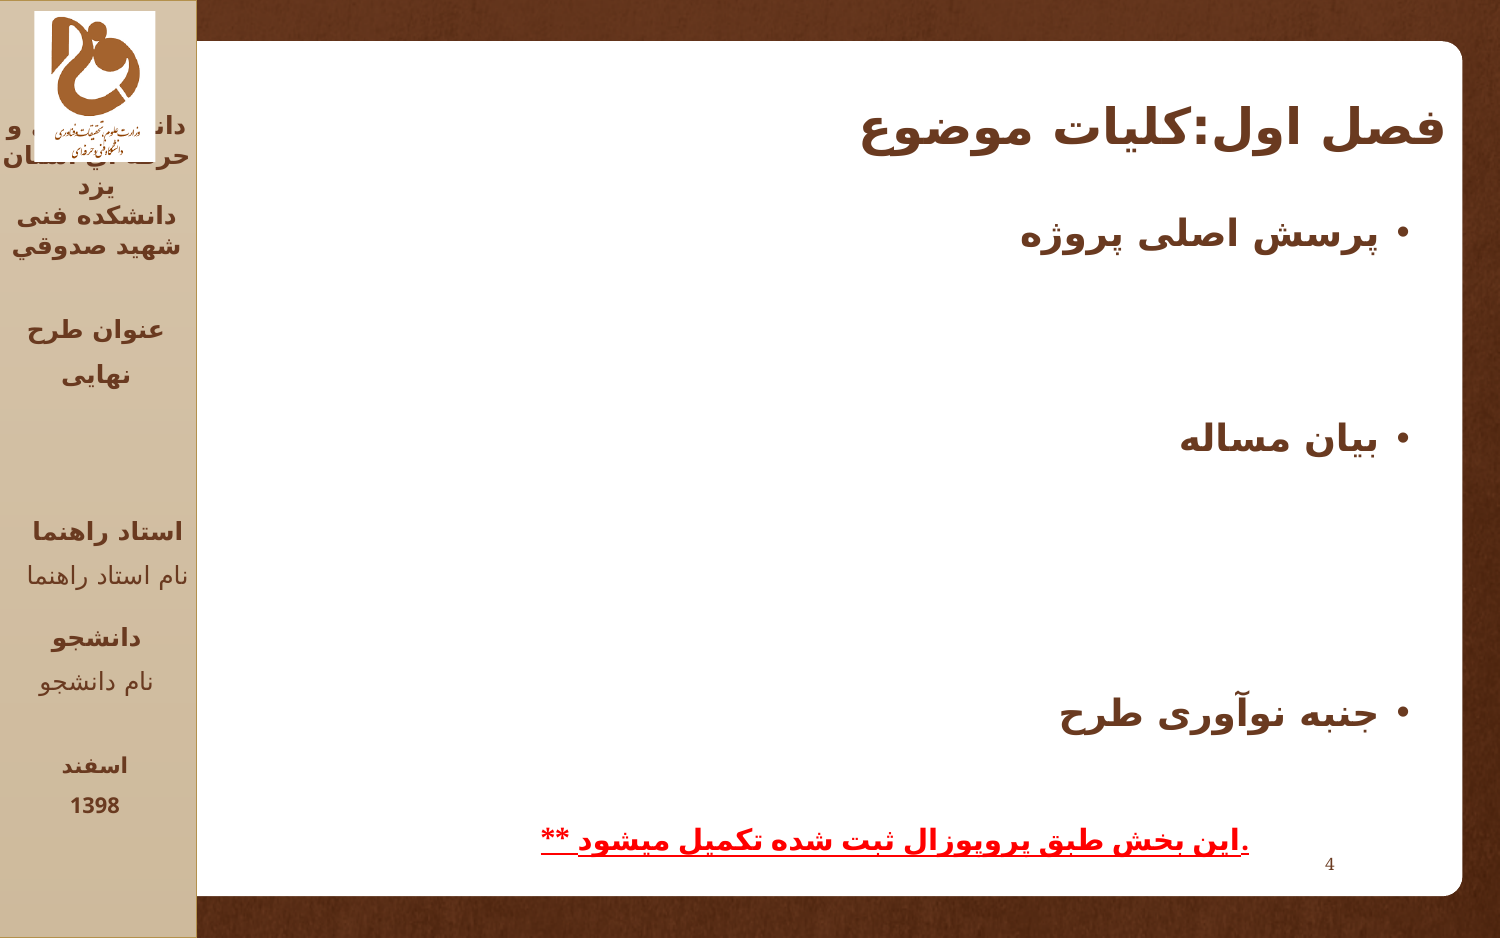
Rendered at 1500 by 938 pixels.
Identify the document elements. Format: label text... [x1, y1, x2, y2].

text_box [0, 0, 216, 938]
list پرسش اصلی پروژه بیان مساله جنبه نوآوری طرح [216, 206, 1425, 826]
title فصل اول:کلیات موضوع [262, 86, 1463, 162]
text_box ** این بخش طبق پروپوزال ثبت شده تکمیل میشود. [464, 814, 1265, 864]
slide_number 4 [1262, 843, 1350, 886]
